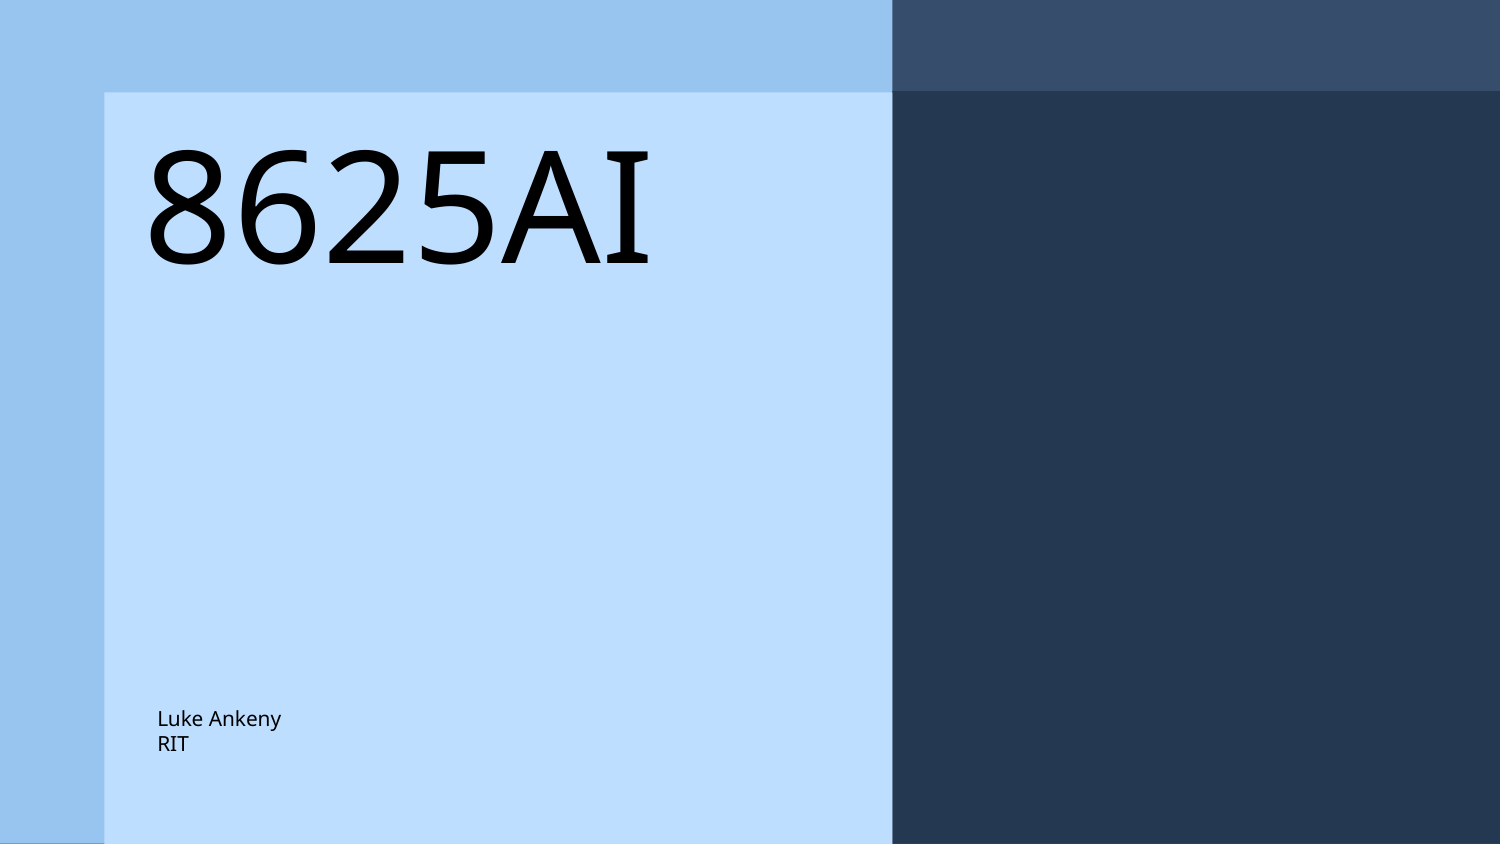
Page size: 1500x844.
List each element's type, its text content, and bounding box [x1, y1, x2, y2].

subtitle Luke Ankeny RIT [157, 705, 487, 780]
title 8625AI [143, 143, 864, 576]
